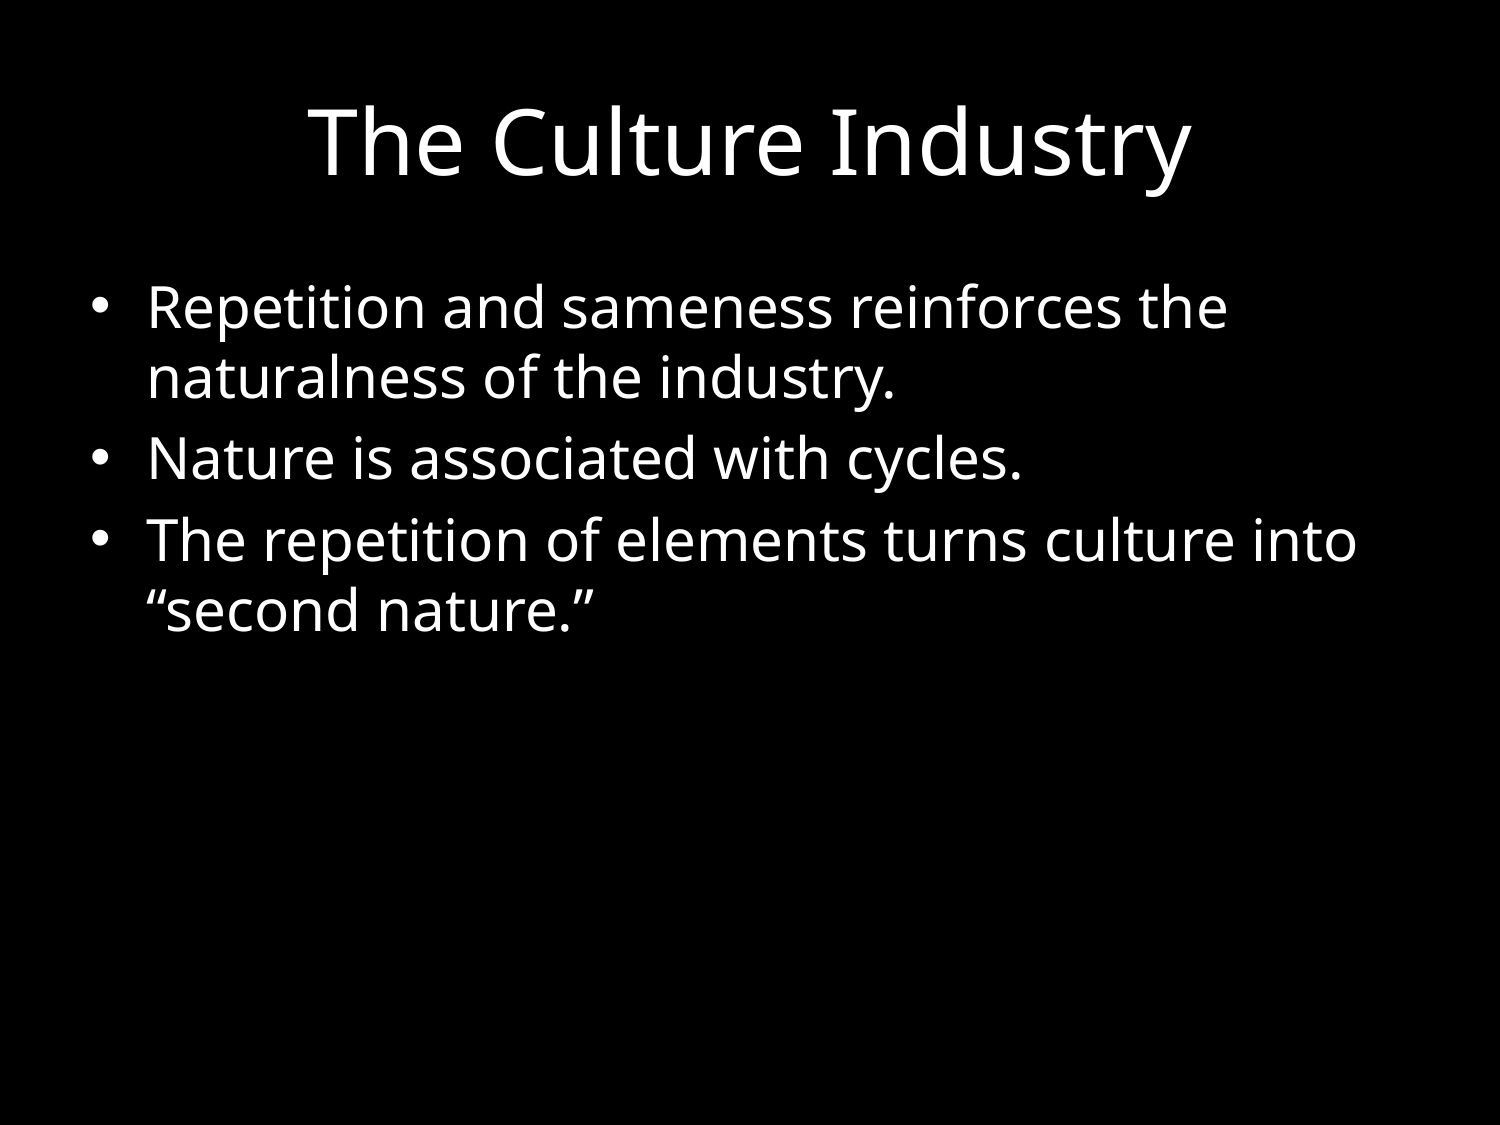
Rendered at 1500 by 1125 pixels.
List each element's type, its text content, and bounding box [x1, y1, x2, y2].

title The Culture Industry [75, 45, 1425, 233]
list Repetition and sameness reinforces the naturalness of the industry. Nature is associated with cycles. The repetition of elements turns culture into “second nature.” [75, 262, 1425, 1005]
